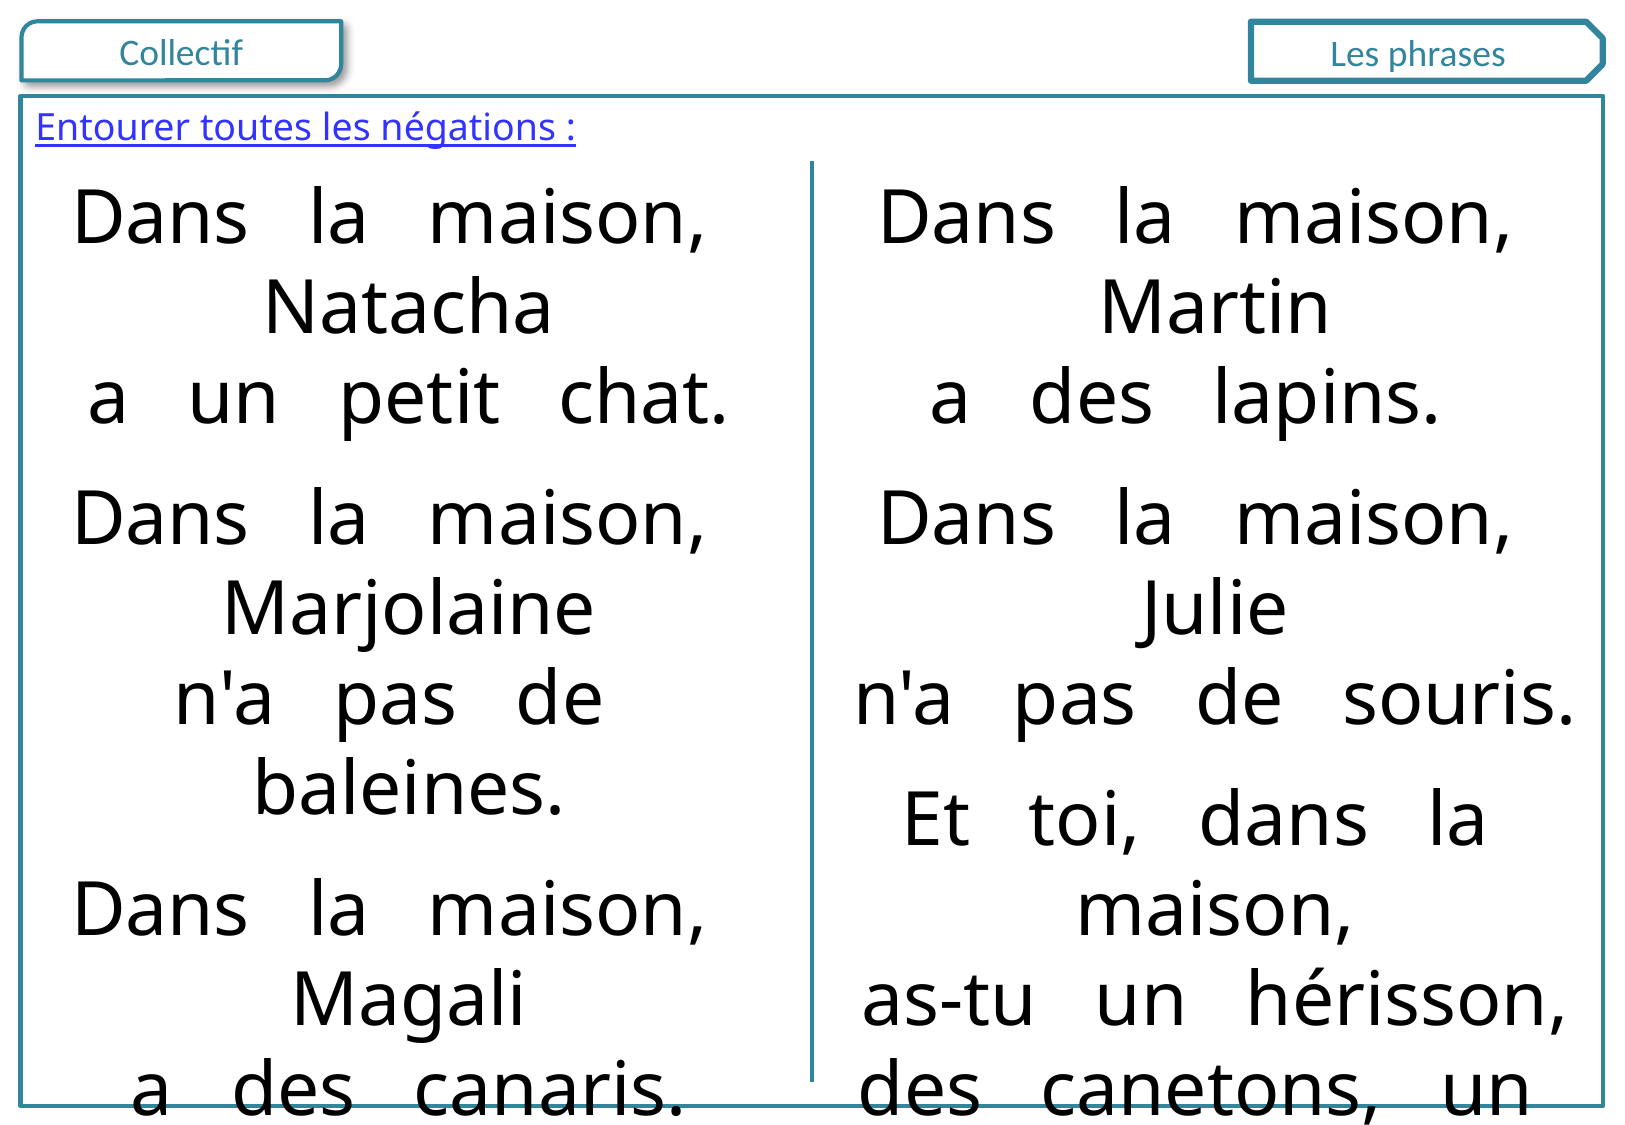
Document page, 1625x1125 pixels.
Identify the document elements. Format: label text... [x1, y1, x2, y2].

list Entourer toutes les négations : [18, 94, 1605, 1108]
list Les phrases [1251, 21, 1585, 81]
list Dans la maison, Natacha a un petit chat. Dans la maison, Marjolaine n'a pas de baleines. Dans la maison, Magali a des canaris. Dans la maison, Odile n'a pas de crocodiles. Dans la maison, Martin a des lapins. Dans la maison, Julie n'a pas de souris. Et toi, dans la maison, as-tu un hérisson, des canetons, un chaton, des dindons ou un ourson ? [20, 160, 1604, 1106]
